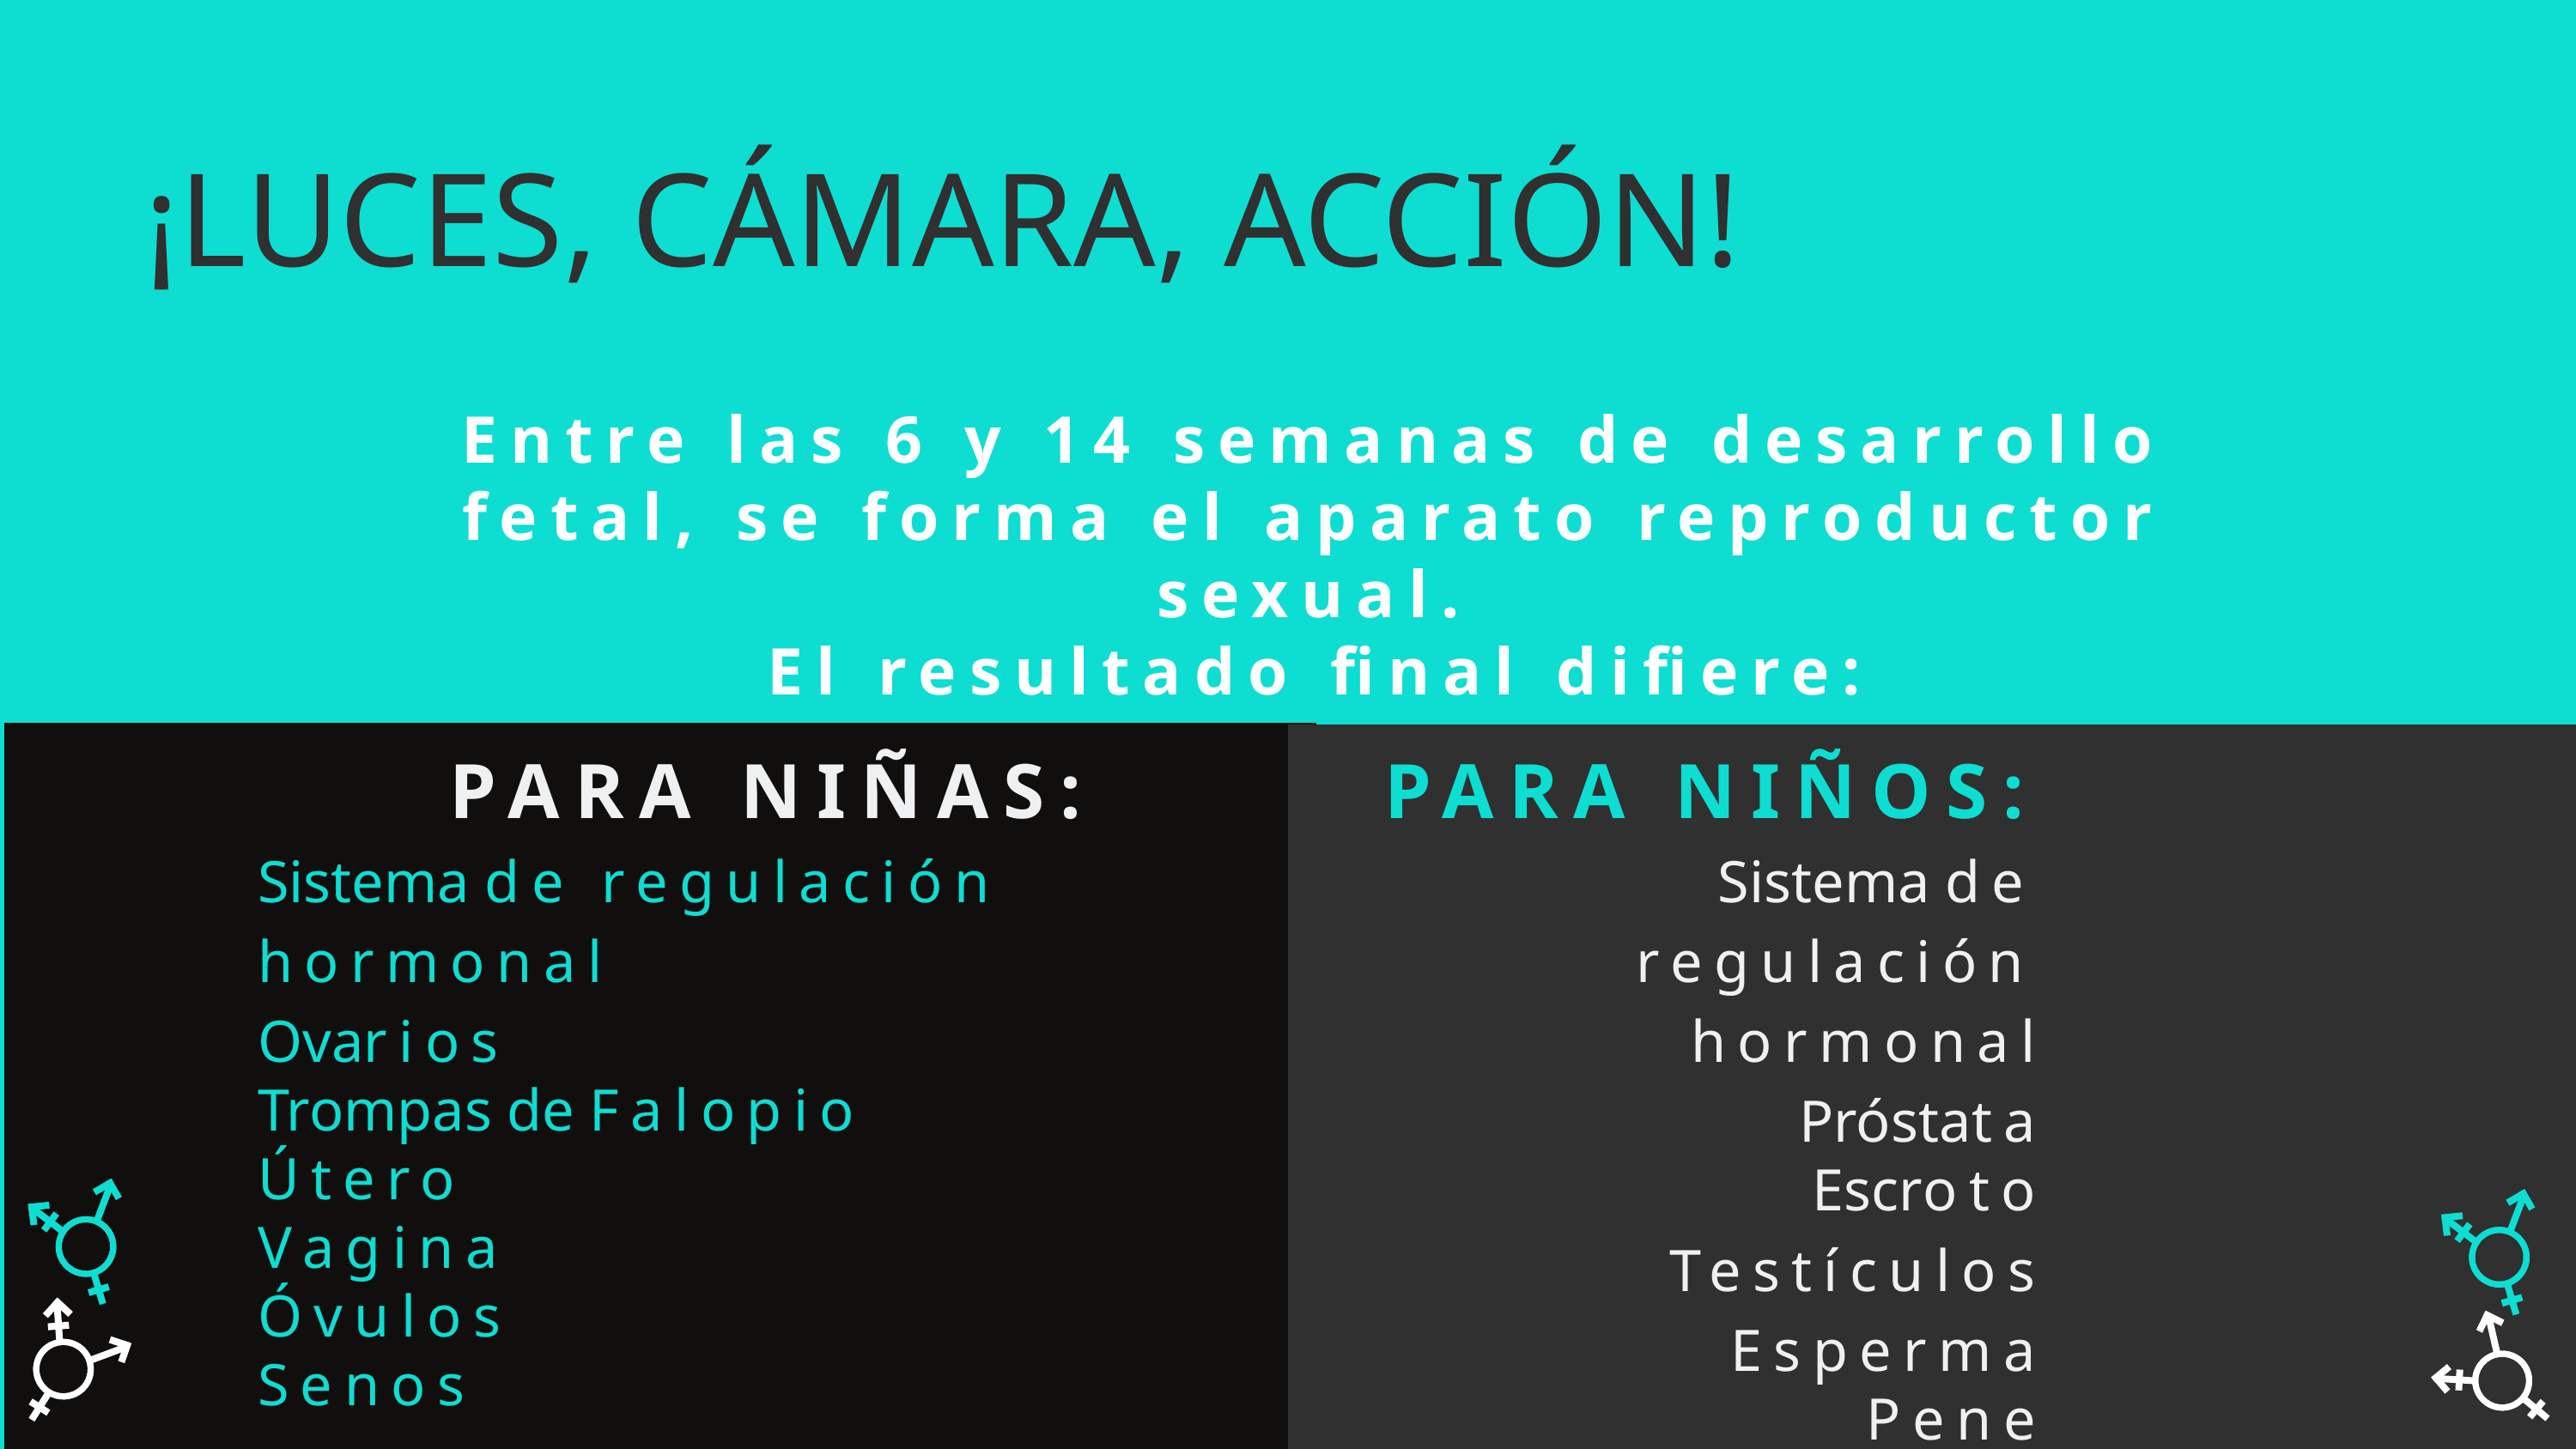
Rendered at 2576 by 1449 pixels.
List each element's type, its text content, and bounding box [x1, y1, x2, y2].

text_box Entre las 6 y 14 semanas de desarrollo fetal, se forma el aparato reproductor sexual. El resultado final difiere: [332, 398, 2297, 708]
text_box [2419, 1163, 2564, 1313]
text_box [6, 1152, 151, 1302]
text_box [1, 1276, 145, 1426]
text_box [4, 723, 1317, 1449]
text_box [2414, 1295, 2557, 1443]
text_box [1287, 724, 2576, 1449]
text_box ¡LUCES, CÁMARA, ACCIÓN! [144, 163, 2432, 293]
